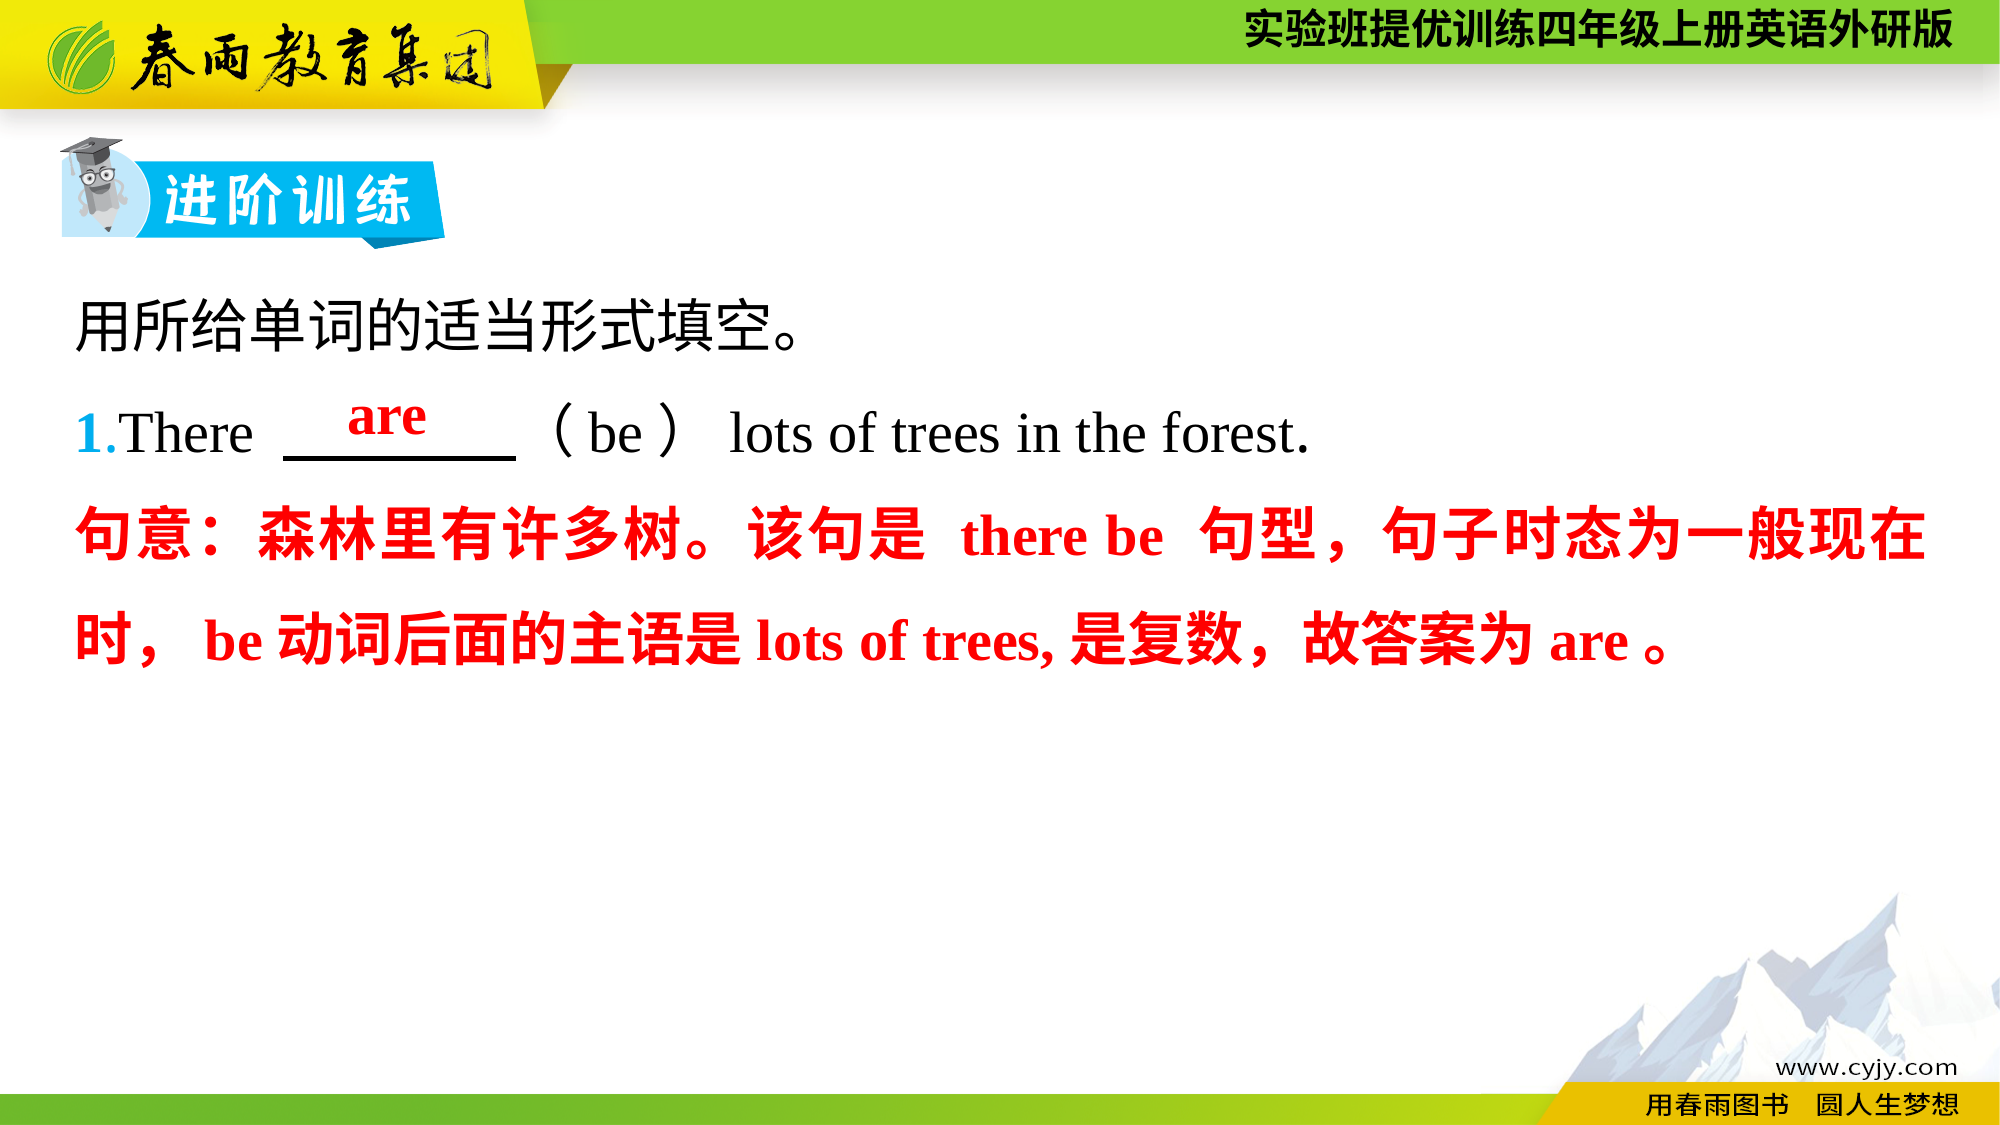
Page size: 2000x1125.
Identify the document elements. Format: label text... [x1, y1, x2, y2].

text_box are [332, 368, 515, 454]
picture [0, 0, 2000, 1125]
list 用所给单词的适当形式填空。 1.There （be）lots of trees in the forest. [59, 246, 1944, 454]
text_box 句意：森林里有许多树。该句是 there be 句型，句子时态为一般现在时，be动词后面的主语是lots of trees,是复数，故答案为are。 [59, 454, 1944, 680]
